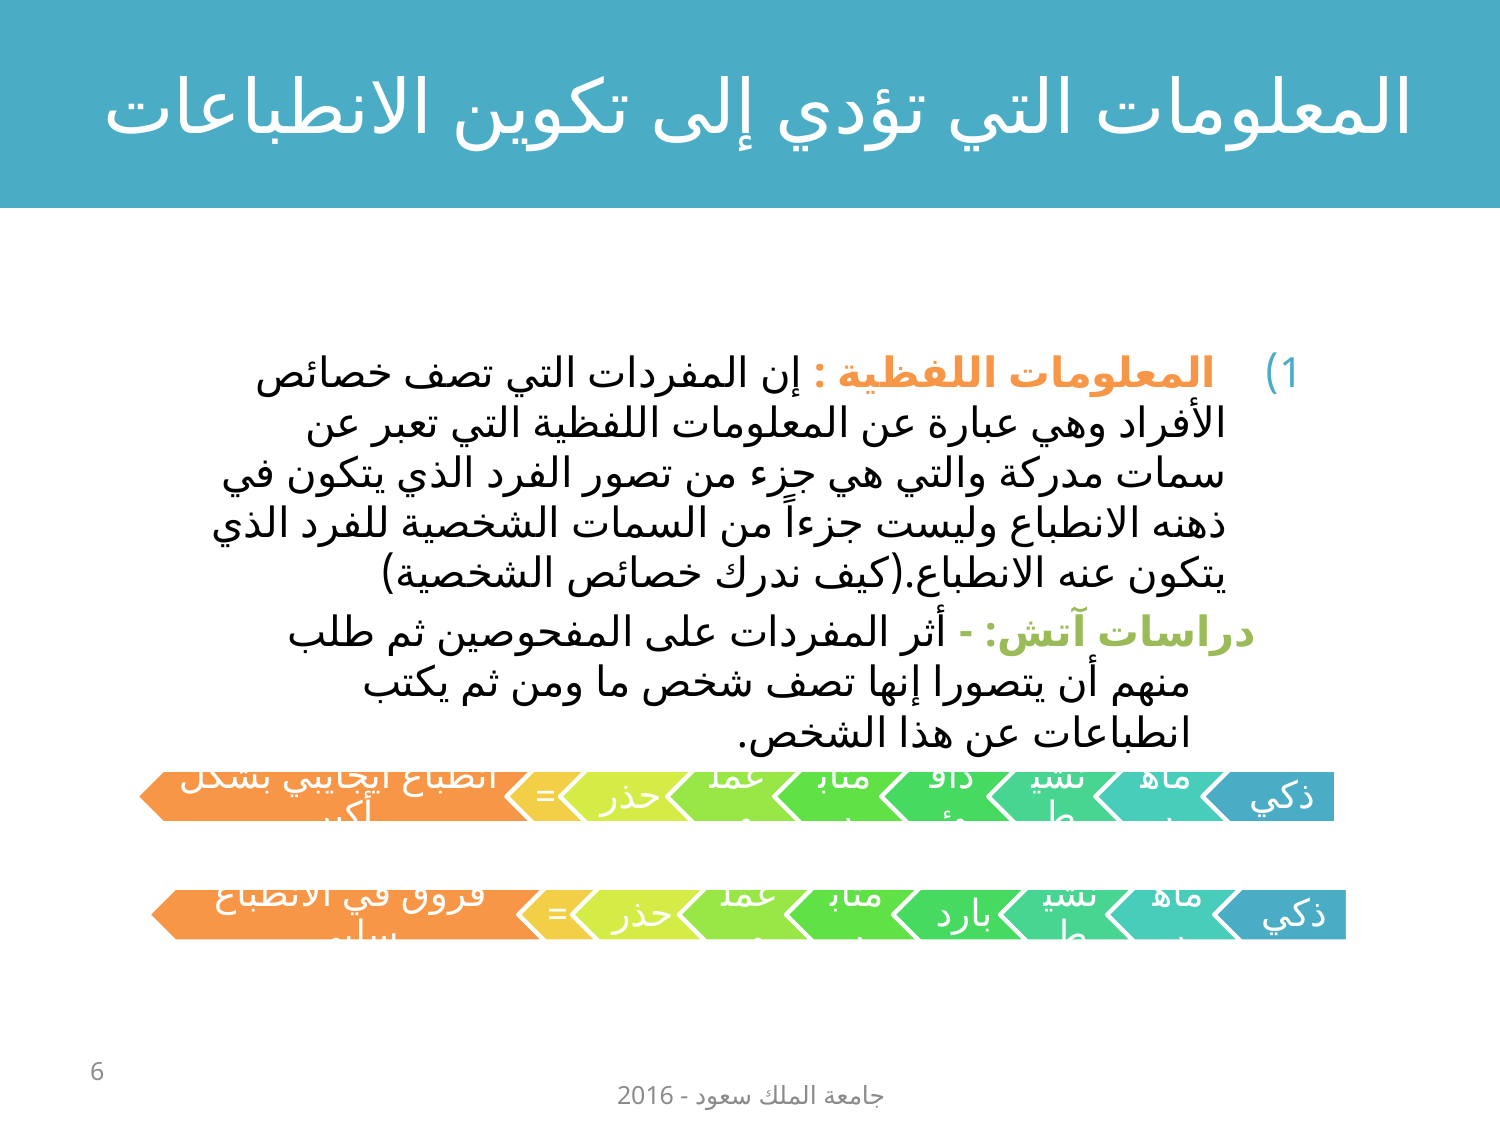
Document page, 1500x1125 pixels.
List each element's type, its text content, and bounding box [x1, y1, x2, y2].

footer جامعة الملك سعود - 2016 [513, 1065, 989, 1125]
slide_number 6 [75, 1042, 425, 1103]
text_box المعلومات التي تؤدي إلى تكوين الانطباعات [0, 0, 1500, 210]
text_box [135, 703, 1337, 889]
text_box دراسات آتش: - أثر المفردات على المفحوصين ثم طلب منهم أن يتصورا إنها تصف شخص ما ومن ثم يكتب انطباعات عن هذا الشخص. [194, 597, 1282, 702]
text_box المعلومات اللفظية : إن المفردات التي تصف خصائص الأفراد وهي عبارة عن المعلومات اللفظية التي تعبر عن سمات مدركة والتي هي جزء من تصور الفرد الذي يتكون في ذهنه الانطباع وليست جزءاً من السمات الشخصية للفرد الذي يتكون عنه الانطباع.(كيف ندرك خصائص الشخصية) [182, 338, 1317, 603]
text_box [147, 822, 1349, 1007]
